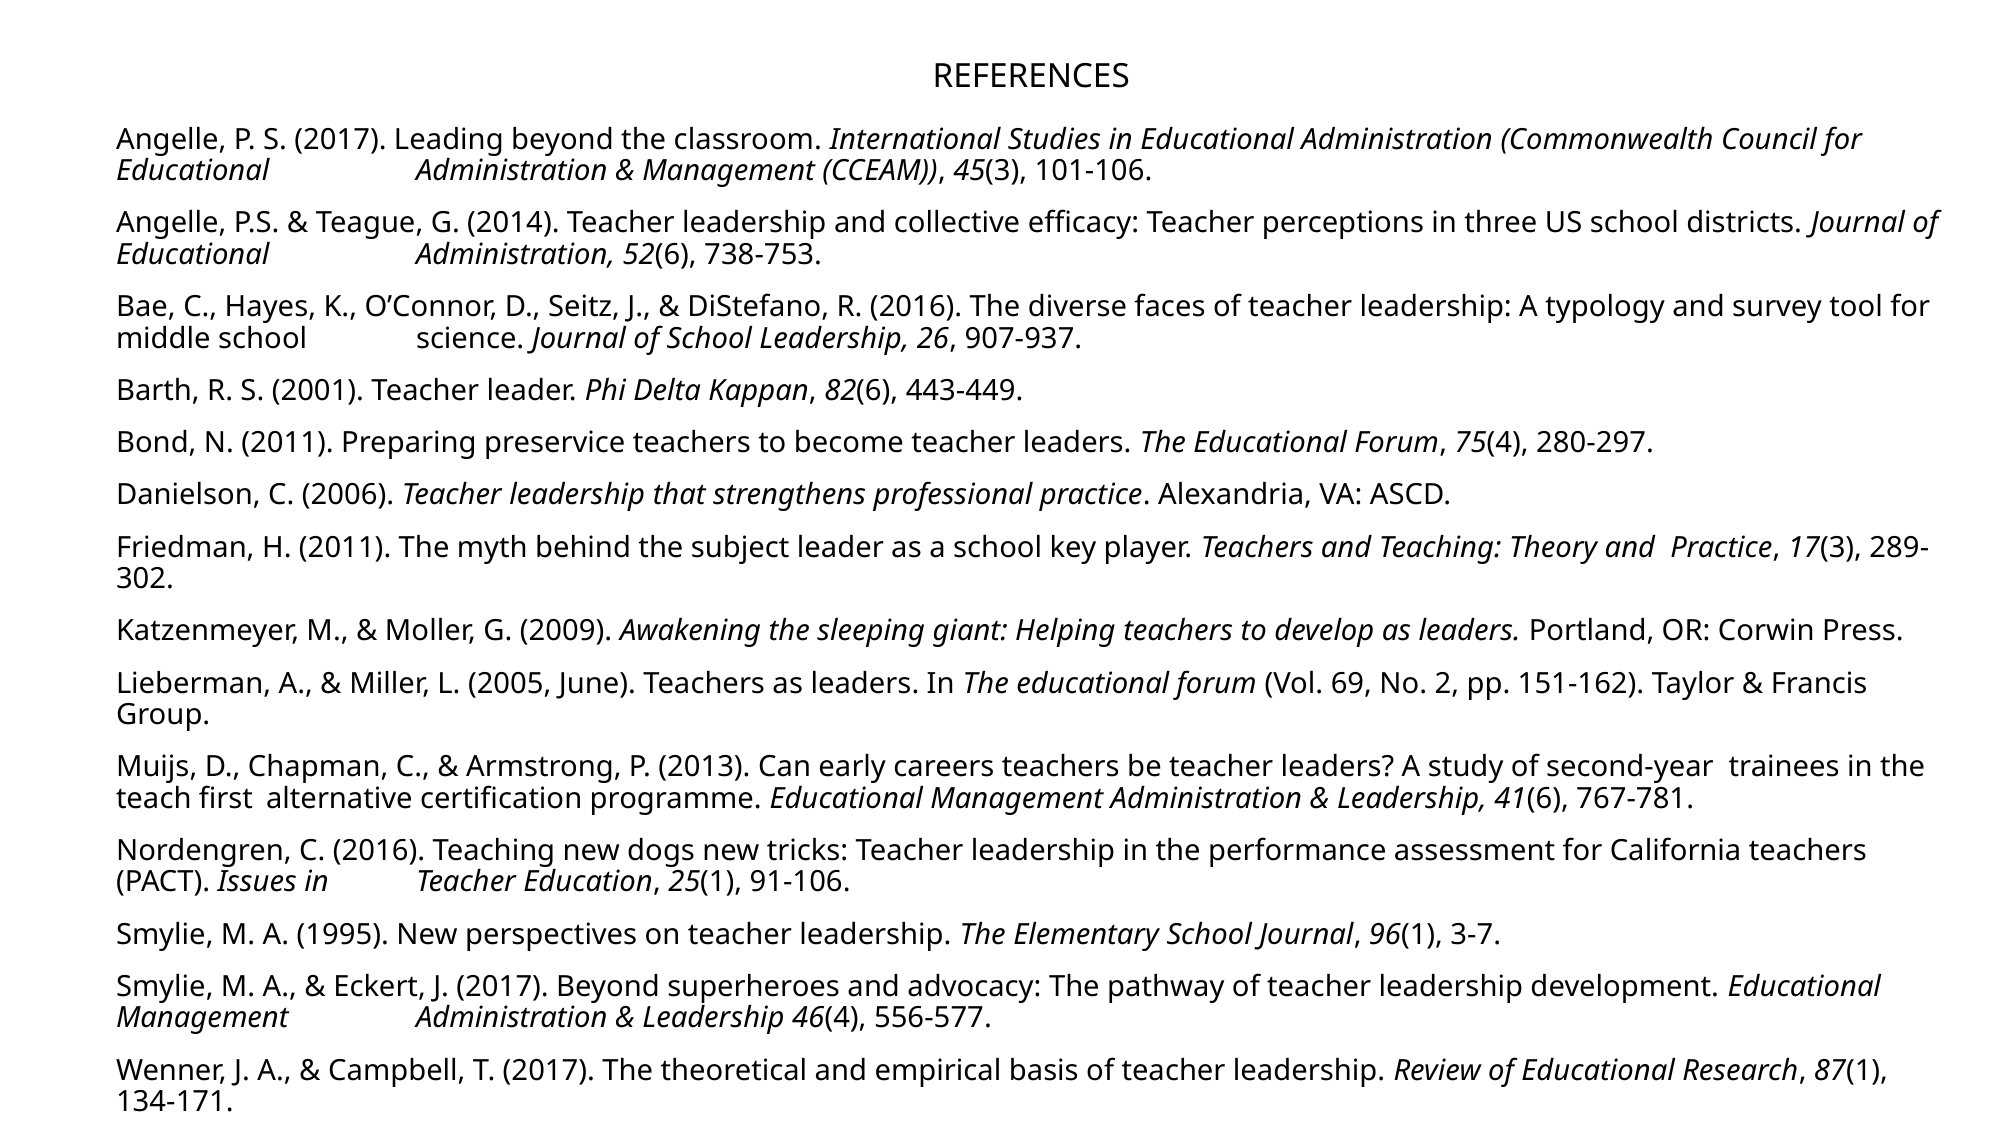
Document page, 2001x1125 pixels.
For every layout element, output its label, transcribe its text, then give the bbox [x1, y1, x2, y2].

list Angelle, P. S. (2017). Leading beyond the classroom. International Studies in Educational Administration (Commonwealth Council for Educational Administration & Management (CCEAM)), 45(3), 101-106. Angelle, P.S. & Teague, G. (2014). Teacher leadership and collective efficacy: Teacher perceptions in three US school districts. Journal of Educational Administration, 52(6), 738-753. Bae, C., Hayes, K., O’Connor, D., Seitz, J., & DiStefano, R. (2016). The diverse faces of teacher leadership: A typology and survey tool for middle school science. Journal of School Leadership, 26, 907-937. Barth, R. S. (2001). Teacher leader. Phi Delta Kappan, 82(6), 443-449. Bond, N. (2011). Preparing preservice teachers to become teacher leaders. The Educational Forum, 75(4), 280-297. Danielson, C. (2006). Teacher leadership that strengthens professional practice. Alexandria, VA: ASCD. Friedman, H. (2011). The myth behind the subject leader as a school key player. Teachers and Teaching: Theory and Practice, 17(3), 289-302. Katzenmeyer, M., & Moller, G. (2009). Awakening the sleeping giant: Helping teachers to develop as leaders. Portland, OR: Corwin Press. Lieberman, A., & Miller, L. (2005, June). Teachers as leaders. In The educational forum (Vol. 69, No. 2, pp. 151-162). Taylor & Francis Group. Muijs, D., Chapman, C., & Armstrong, P. (2013). Can early careers teachers be teacher leaders? A study of second-year trainees in the teach first alternative certification programme. Educational Management Administration & Leadership, 41(6), 767-781. Nordengren, C. (2016). Teaching new dogs new tricks: Teacher leadership in the performance assessment for California teachers (PACT). Issues in Teacher Education, 25(1), 91-106. Smylie, M. A. (1995). New perspectives on teacher leadership. The Elementary School Journal, 96(1), 3-7. Smylie, M. A., & Eckert, J. (2017). Beyond superheroes and advocacy: The pathway of teacher leadership development. Educational Management Administration & Leadership 46(4), 556-577. Wenner, J. A., & Campbell, T. (2017). The theoretical and empirical basis of teacher leadership. Review of Educational Research, 87(1), 134-171. York-Barr, J., & Duke, K. (2004). What do we know about teacher leadership? Findings from two decades of scholarship. Review of Educational Research, 74(3), 255-316. [101, 116, 1962, 1009]
title REFERENCES [864, 0, 1198, 116]
